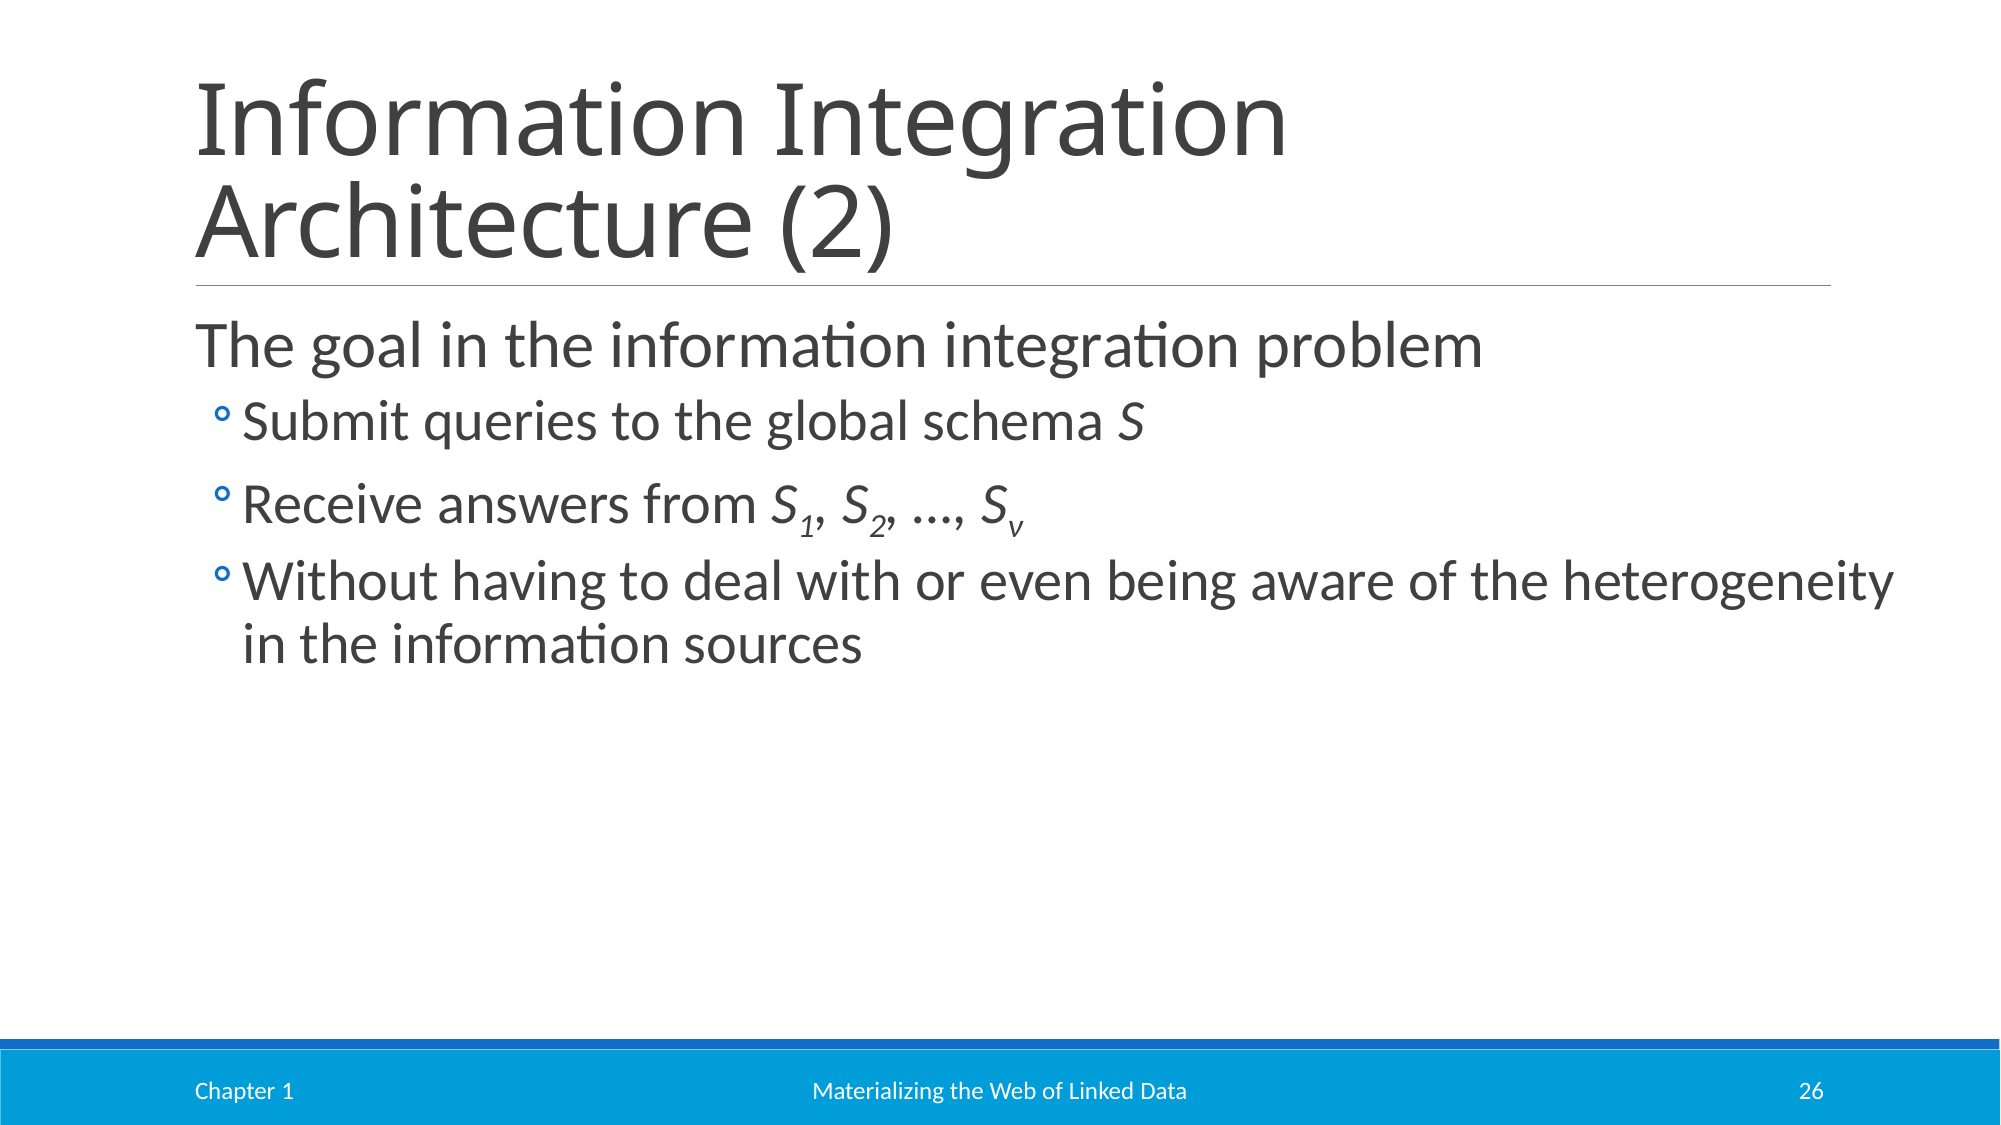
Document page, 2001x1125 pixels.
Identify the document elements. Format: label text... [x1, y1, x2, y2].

title Information Integration Architecture (2) [180, 47, 1830, 285]
slide_number Chapter 1 [180, 1059, 586, 1120]
list The goal in the information integration problem Submit queries to the global schema S Receive answers from S1, S2, …, Sν Without having to deal with or even being aware of the heterogeneity in the information sources [180, 302, 1910, 963]
footer Materializing the Web of Linked Data [604, 1059, 1396, 1120]
slide_number 26 [1624, 1059, 1840, 1120]
